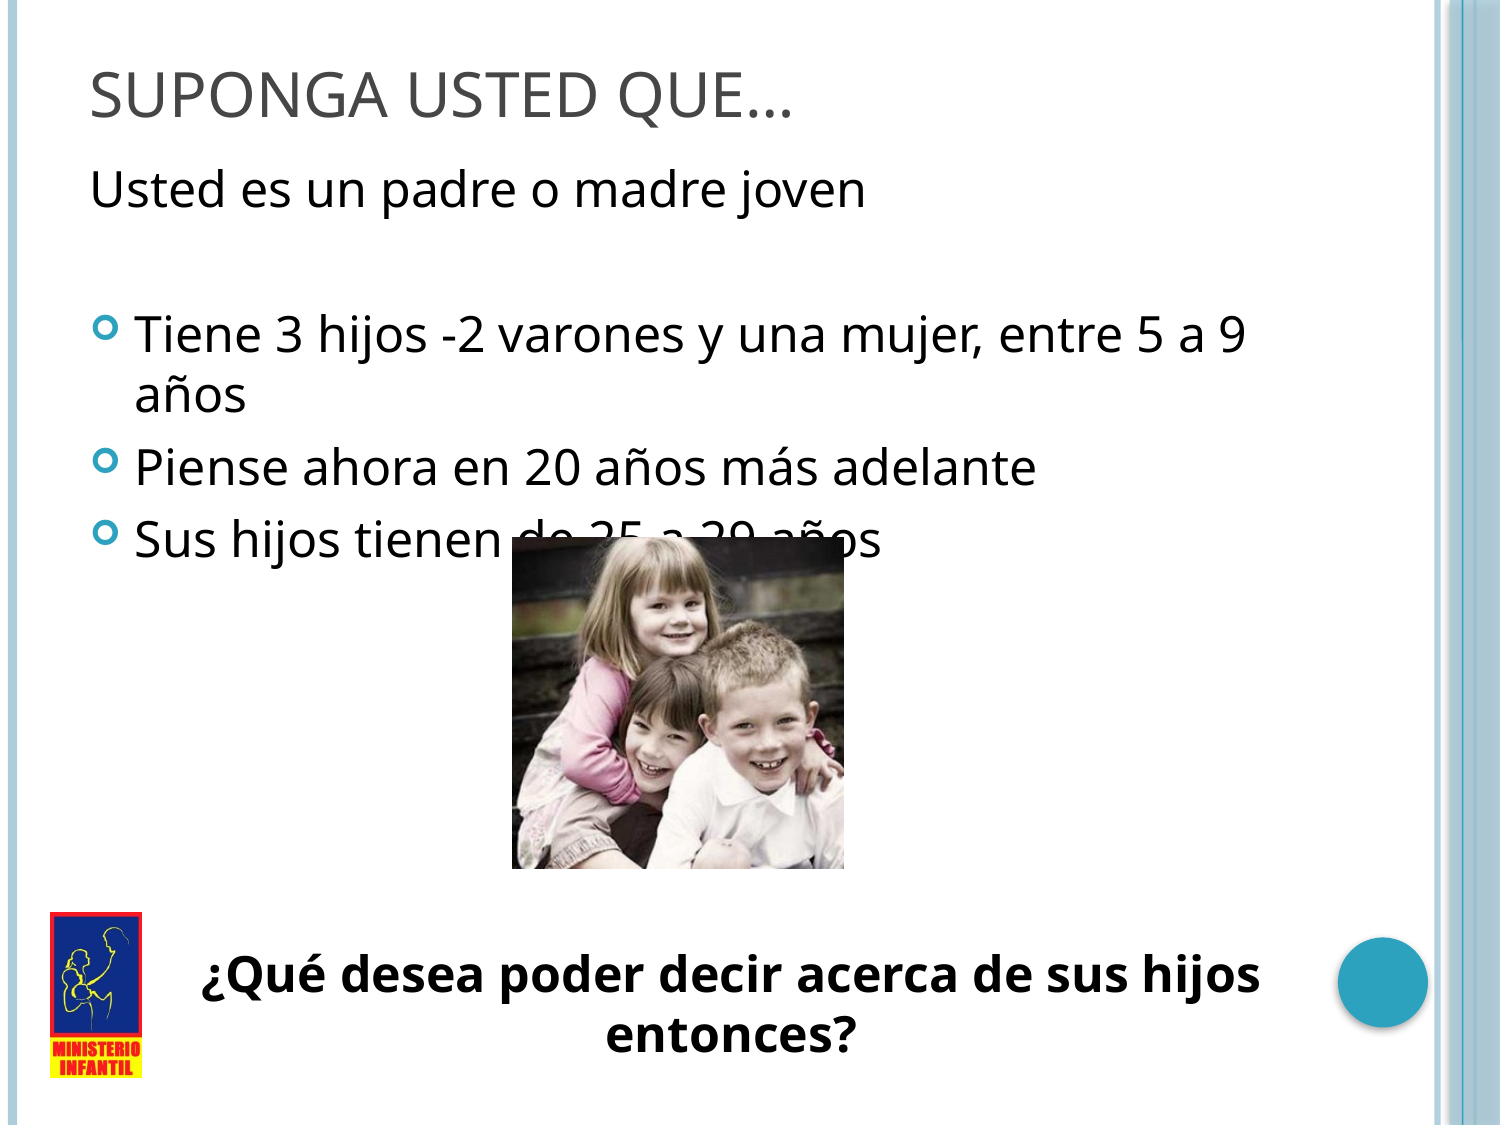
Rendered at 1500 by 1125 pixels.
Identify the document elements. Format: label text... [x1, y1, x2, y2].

title Suponga usted que… [75, 45, 1300, 138]
picture [49, 911, 142, 1079]
picture [511, 536, 844, 870]
list Usted es un padre o madre joven Tiene 3 hijos -2 varones y una mujer, entre 5 a 9 años Piense ahora en 20 años más adelante Sus hijos tienen de 25 a 29 años ¿Qué desea poder decir acerca de sus hijos entonces? [75, 149, 1388, 1062]
